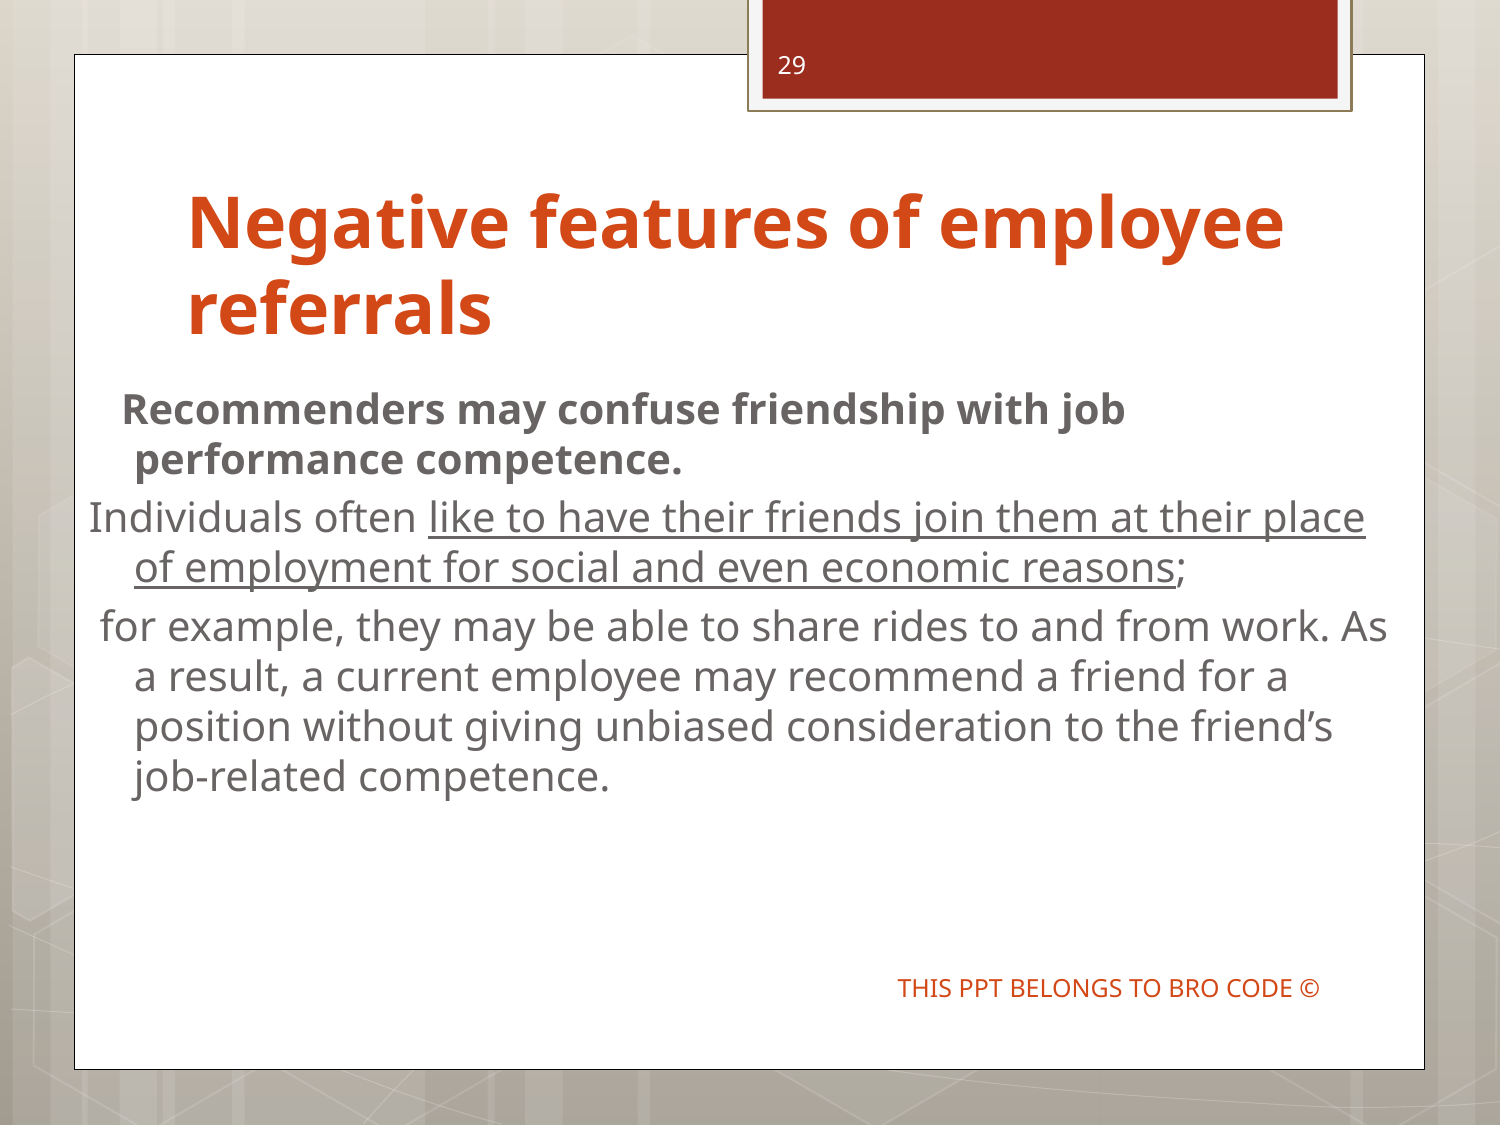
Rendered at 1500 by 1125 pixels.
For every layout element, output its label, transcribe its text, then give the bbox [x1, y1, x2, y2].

footer THIS PPT BELONGS TO BRO CODE © [761, 960, 1336, 1020]
slide_number 29 [762, 36, 982, 97]
list Recommenders may confuse friendship with job performance competence. Individuals often like to have their friends join them at their place of employment for social and even economic reasons; for example, they may be able to share rides to and from work. As a result, a current employee may recommend a friend for a position without giving unbiased consideration to the friend’s job-related competence. [62, 375, 1413, 951]
title Negative features of employee referrals [171, 168, 1324, 357]
